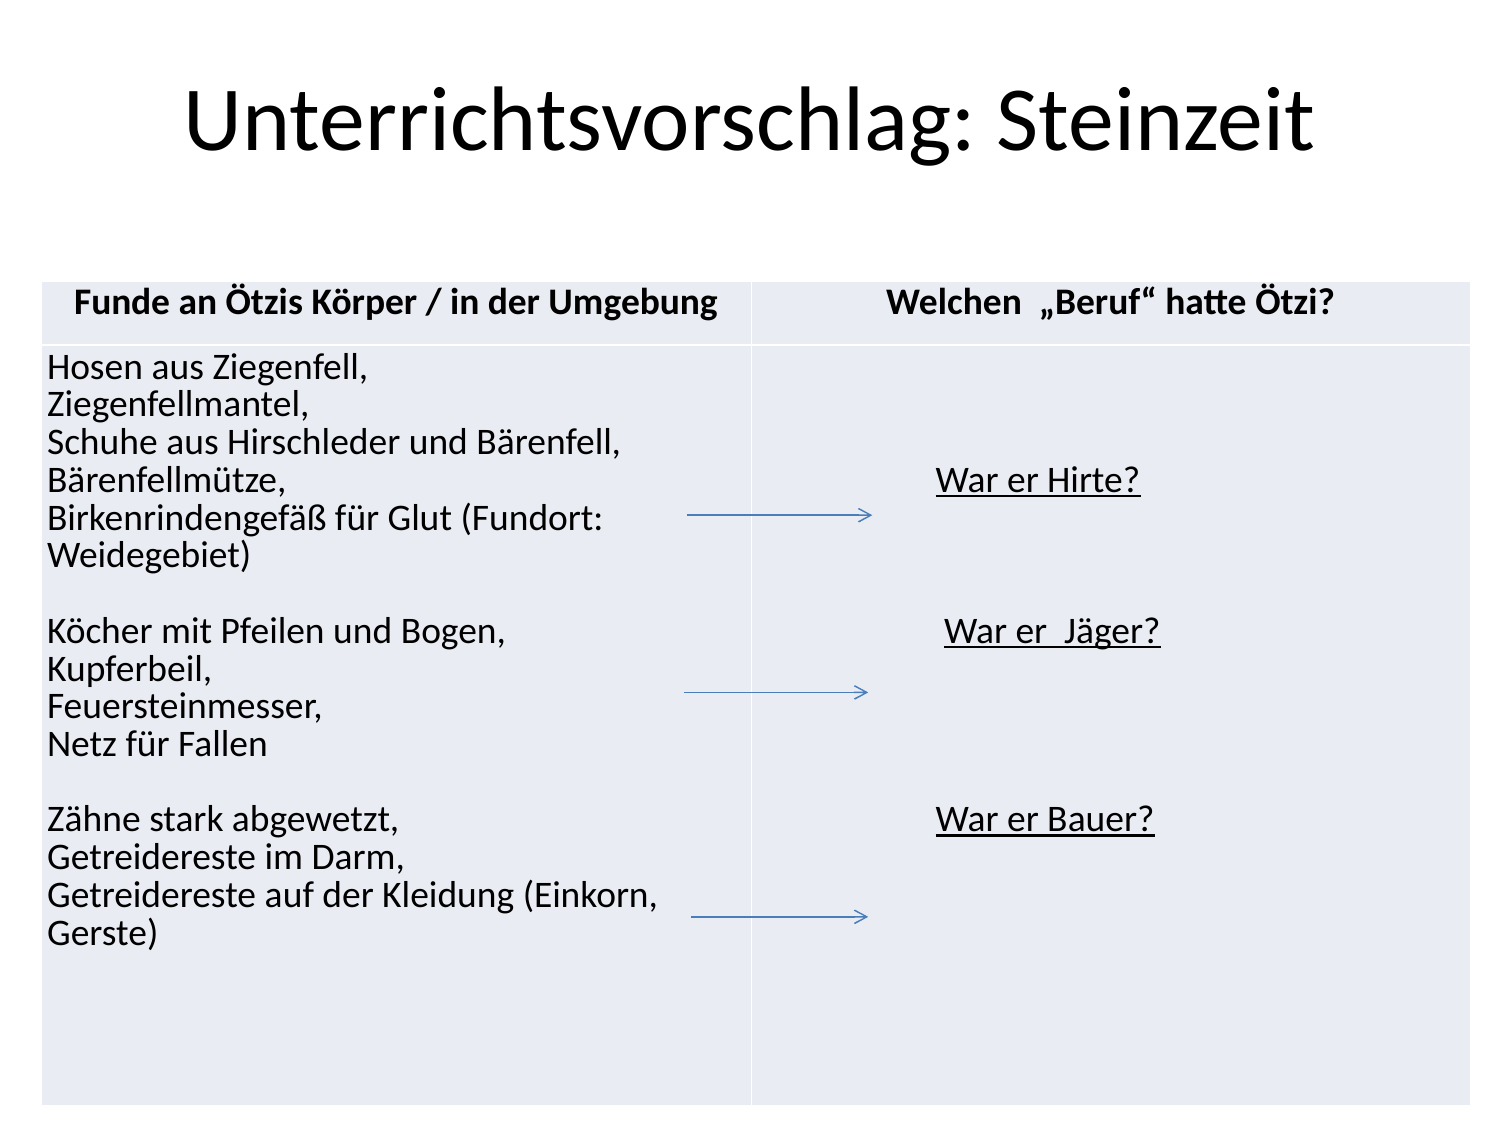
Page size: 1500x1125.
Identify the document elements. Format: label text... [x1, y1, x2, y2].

table_cell War er Hirte? War er Jäger? War er Bauer? [752, 346, 1470, 1105]
title Unterrichtsvorschlag: Steinzeit [75, 19, 1425, 209]
table_header Welchen „Beruf“ hatte Ötzi? [752, 282, 1470, 344]
table_cell Hosen aus Ziegenfell, Ziegenfellmantel, Schuhe aus Hirschleder und Bärenfell, Bärenfellmütze, Birkenrindengefäß für Glut (Fundort: Weidegebiet) Köcher mit Pfeilen und Bogen, Kupferbeil, Feuersteinmesser, Netz für Fallen Zähne stark abgewetzt, Getreidereste im Darm, Getreidereste auf der Kleidung (Einkorn, Gerste) [42, 346, 751, 1105]
table_header Funde an Ötzis Körper / in der Umgebung [42, 282, 751, 344]
